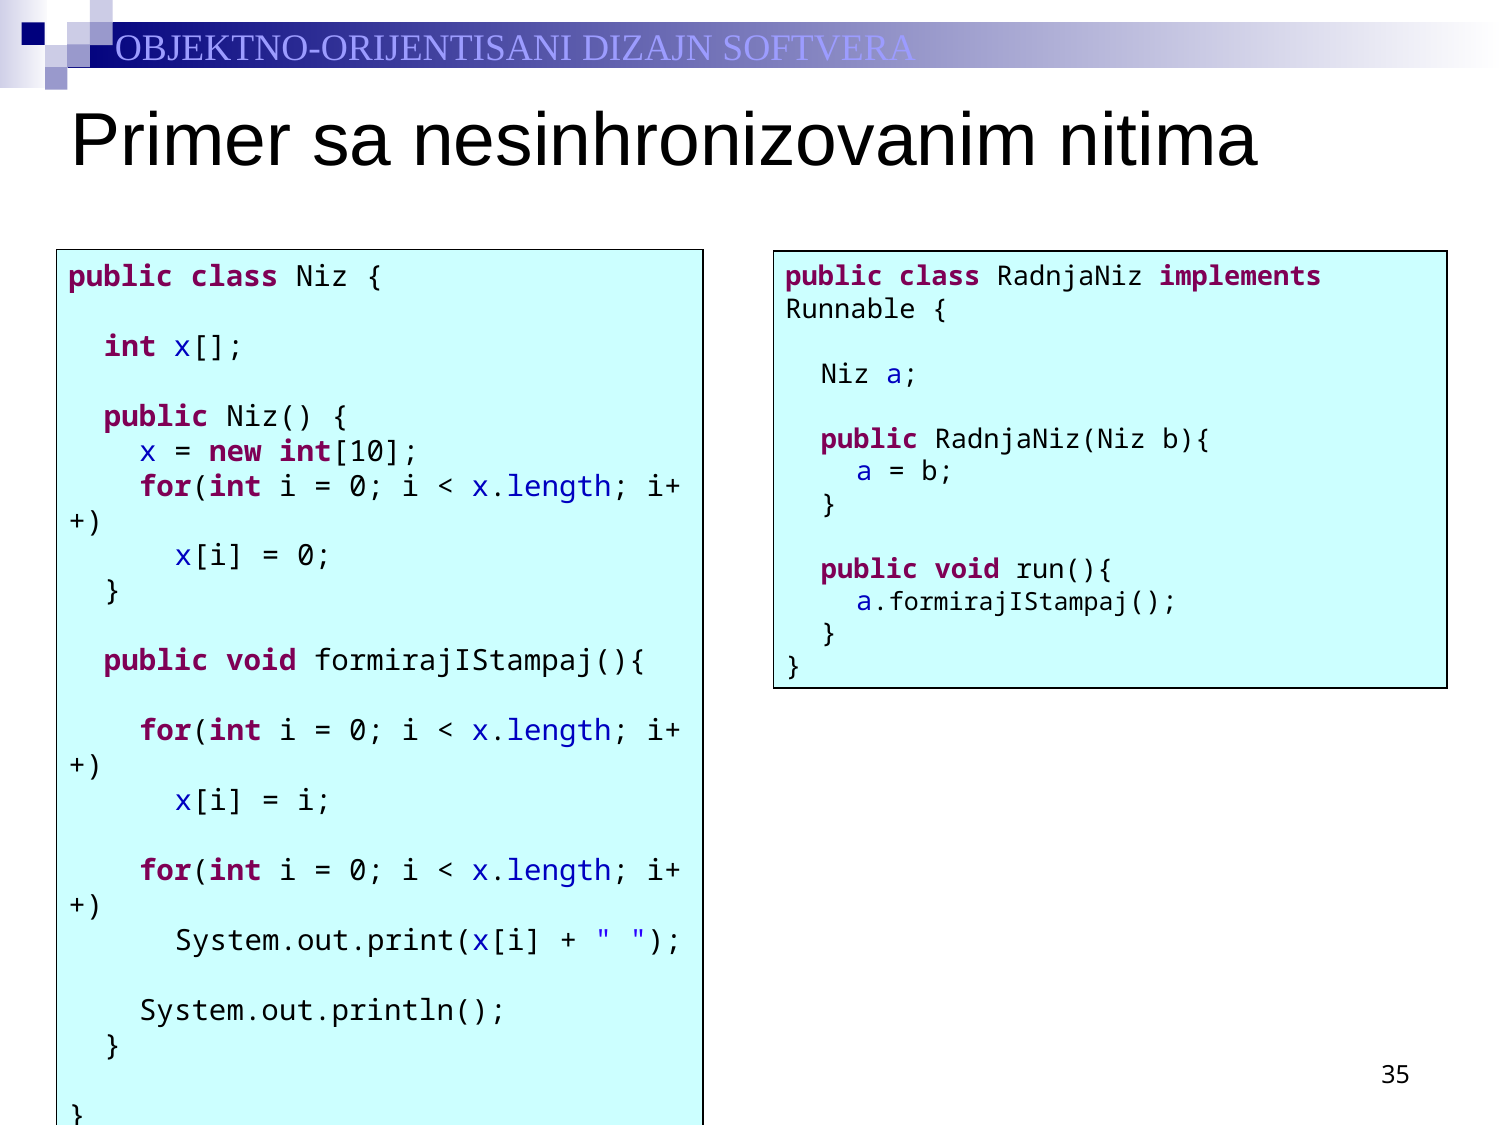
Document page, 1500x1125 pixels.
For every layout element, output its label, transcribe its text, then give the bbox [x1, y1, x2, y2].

text_box public class Niz { int x[]; public Niz() { x = new int[10]; for(int i = 0; i < x.length; i++) x[i] = 0; } public void formirajIStampaj(){ for(int i = 0; i < x.length; i++) x[i] = i; for(int i = 0; i < x.length; i++) System.out.print(x[i] + " "); System.out.println(); } } [56, 249, 703, 1125]
slide_number 35 [1074, 1024, 1426, 1101]
text_box public class RadnjaNiz implements Runnable { Niz a; public RadnjaNiz(Niz b){ a = b; } public void run(){ a.formirajIStampaj(); } } [773, 251, 1447, 689]
title Primer sa nesinhronizovanim nitima [64, 86, 1297, 185]
